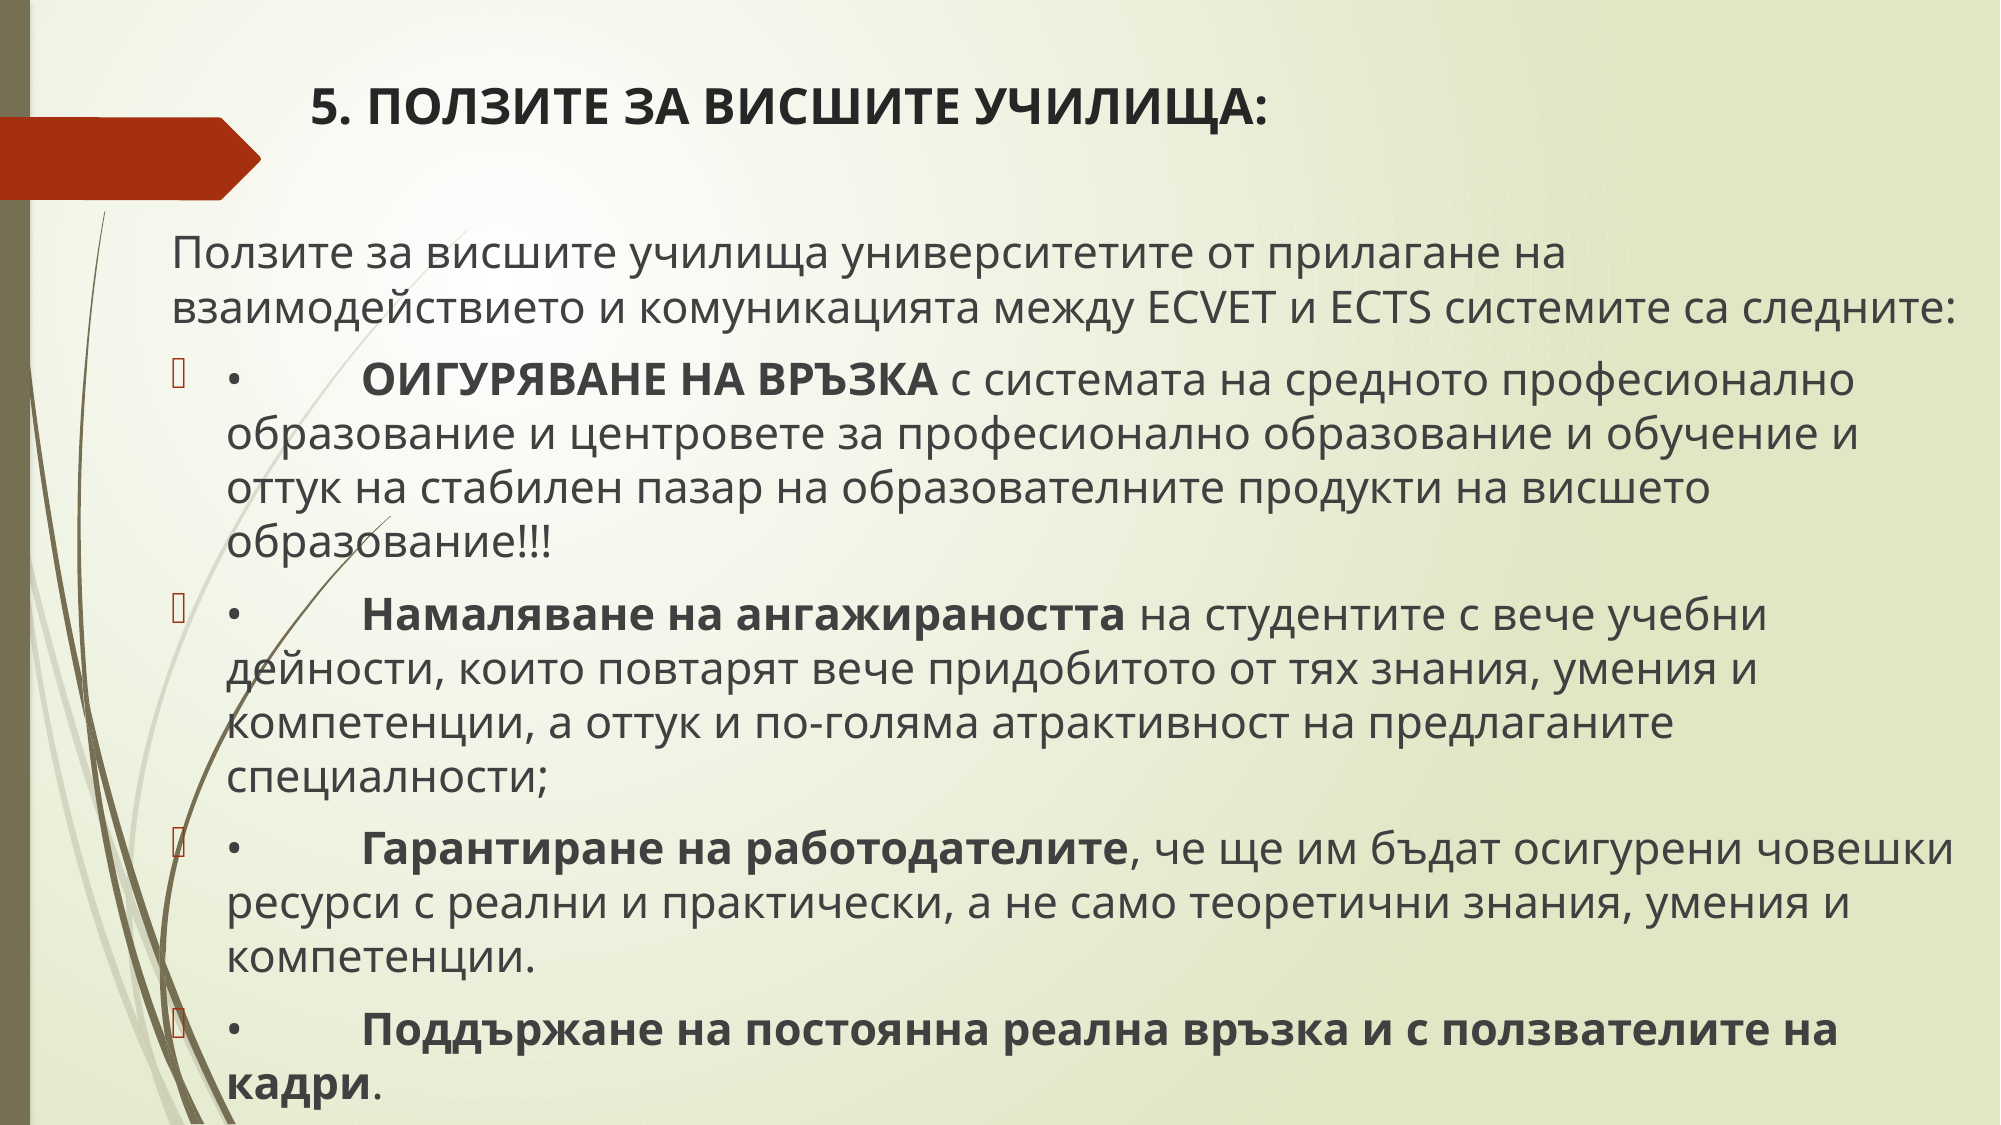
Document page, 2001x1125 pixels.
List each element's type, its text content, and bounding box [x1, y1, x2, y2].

list Ползите за висшите училища университетите от прилагане на взаимодействието и комуникацията между ECVET и ECTS системите са следните: • ОИГУРЯВАНЕ НА ВРЪЗКА с системата на средното професионално образование и центровете за професионално образование и обучение и оттук на стабилен пазар на образователните продукти на висшето образование!!! • Намаляване на ангажираността на студентите с вече учебни дейности, които повтарят вече придобитото от тях знания, умения и компетенции, а оттук и по-голяма атрактивност на предлаганите специалности; • Гарантиране на работодателите, че ще им бъдат осигурени човешки ресурси с реални и практически, а не само теоретични знания, умения и компетенции. • Поддържане на постоянна реална връзка и с ползвателите на кадри. [156, 216, 2000, 1125]
title 5. ПОЛЗИТЕ ЗА ВИСШИТЕ УЧИЛИЩА: [295, 66, 1438, 165]
